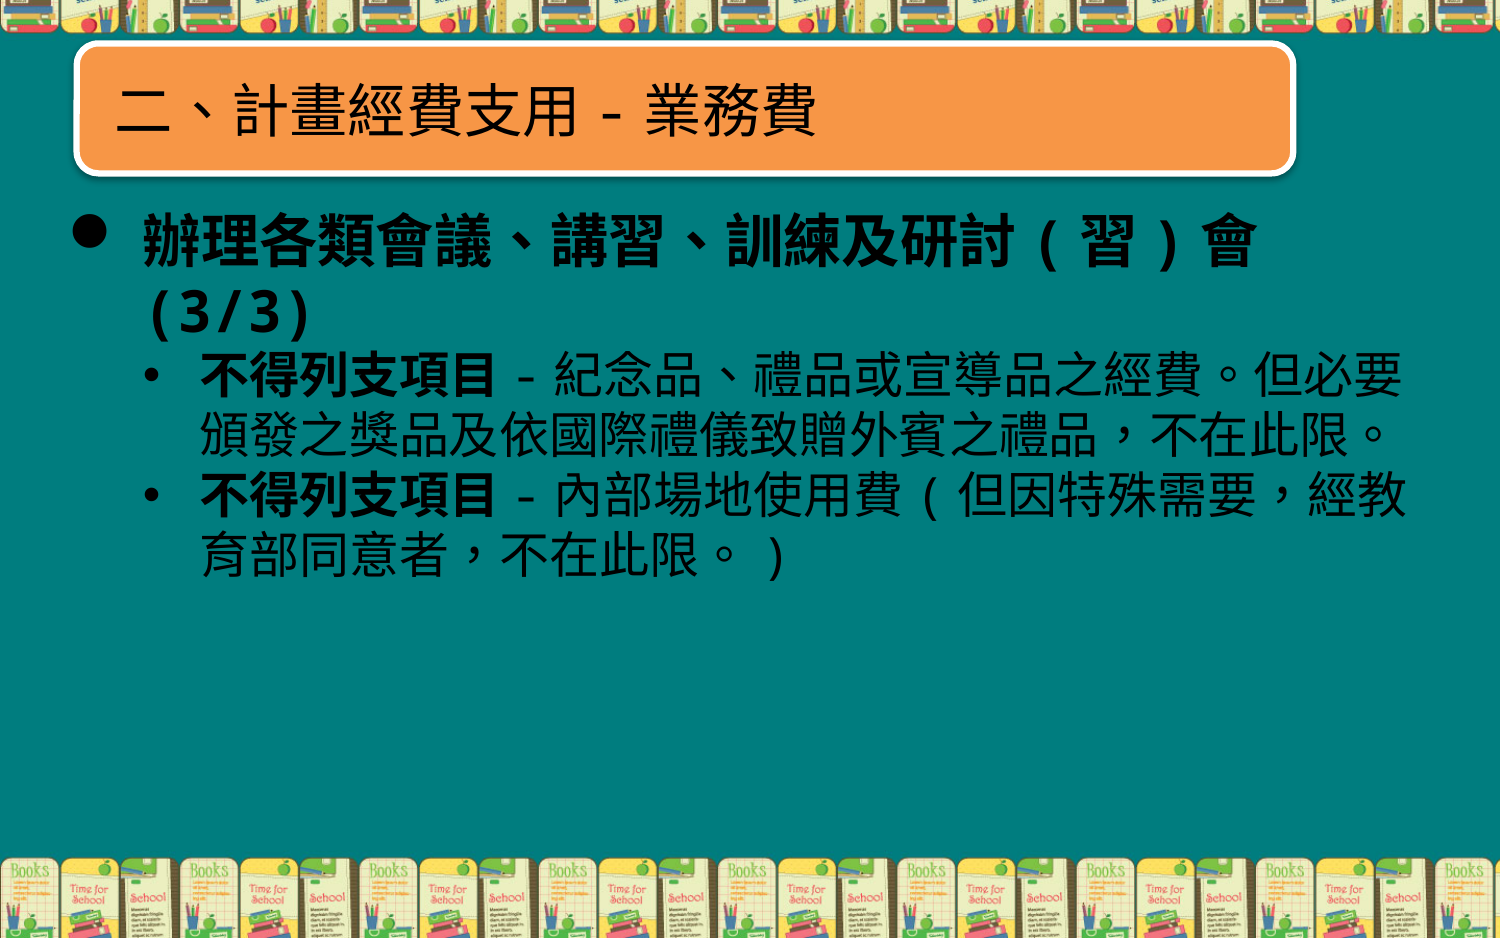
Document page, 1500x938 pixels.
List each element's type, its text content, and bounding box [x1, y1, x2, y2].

text_box 二、計畫經費支用-業務費 [100, 67, 1105, 152]
text_box [73, 40, 1297, 177]
text_box 辦理各類會議、講習、訓練及研討(習)會(3/3) 不得列支項目-紀念品、禮品或宣導品之經費。但必要頒發之獎品及依國際禮儀致贈外賓之禮品，不在此限。 不得列支項目-內部場地使用費(但因特殊需要，經教育部同意者，不在此限。) [53, 196, 1424, 832]
picture [0, 0, 1500, 938]
